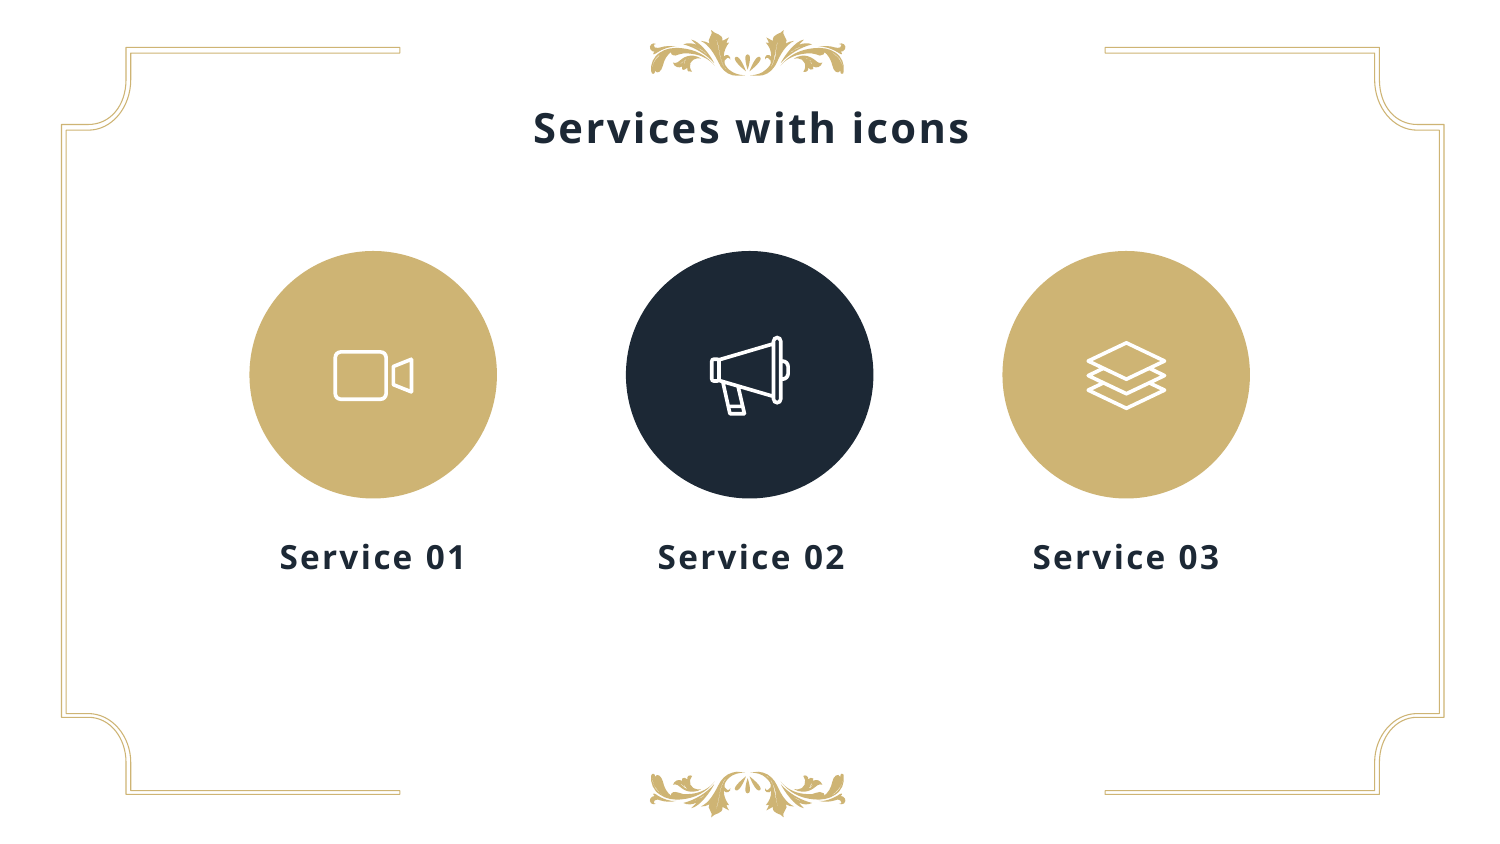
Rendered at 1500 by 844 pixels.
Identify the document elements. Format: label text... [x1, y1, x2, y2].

text_box Service 01 [264, 528, 482, 584]
text_box Service 02 [642, 528, 860, 584]
text_box [1086, 341, 1167, 411]
text_box [333, 350, 388, 402]
text_box [709, 335, 790, 416]
text_box [624, 249, 875, 500]
text_box Service 03 [1017, 528, 1235, 584]
text_box [391, 357, 414, 394]
text_box Services with icons [518, 94, 985, 159]
text_box [248, 249, 498, 500]
text_box [1001, 249, 1251, 500]
